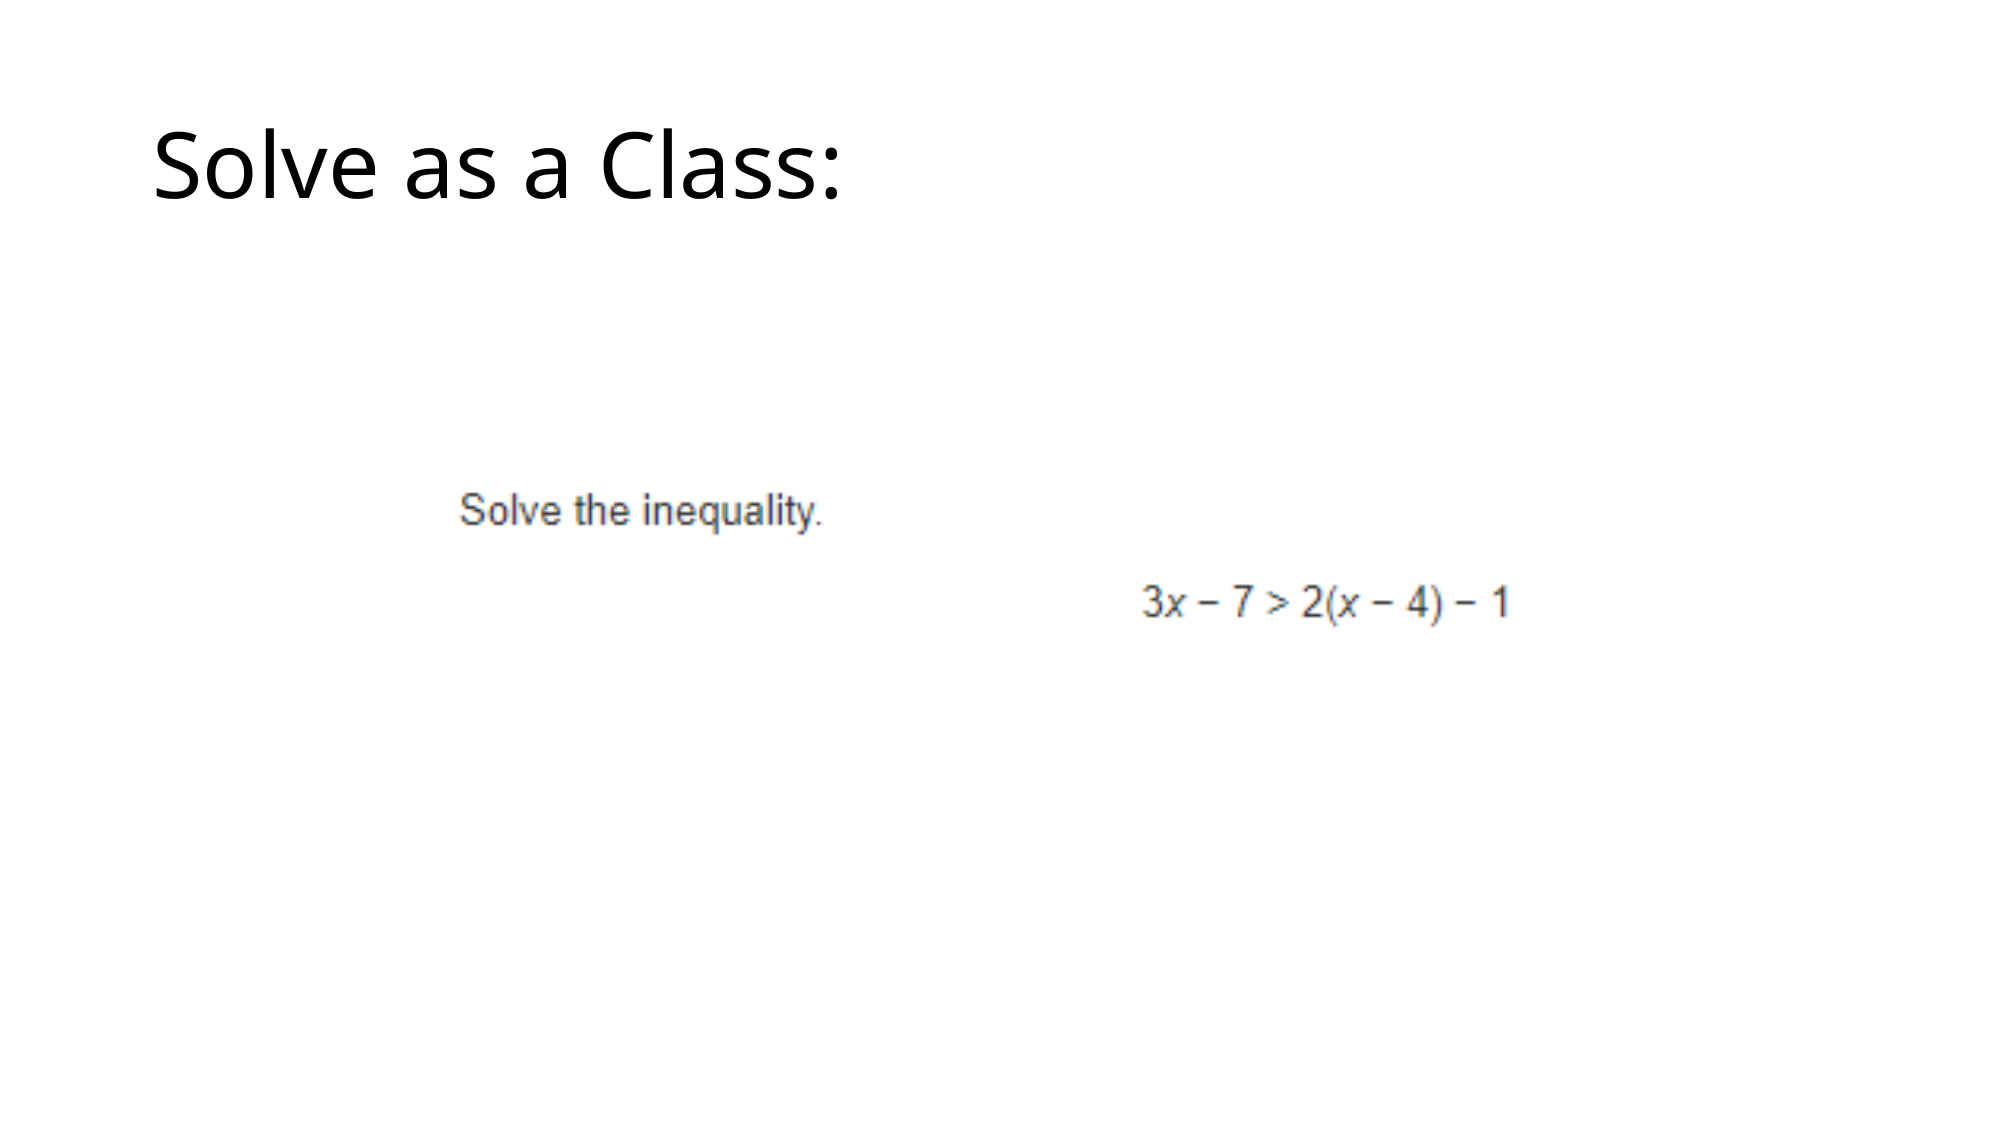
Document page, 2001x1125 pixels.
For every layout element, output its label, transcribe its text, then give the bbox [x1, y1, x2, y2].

title Solve as a Class: [137, 59, 1863, 278]
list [441, 472, 1559, 653]
